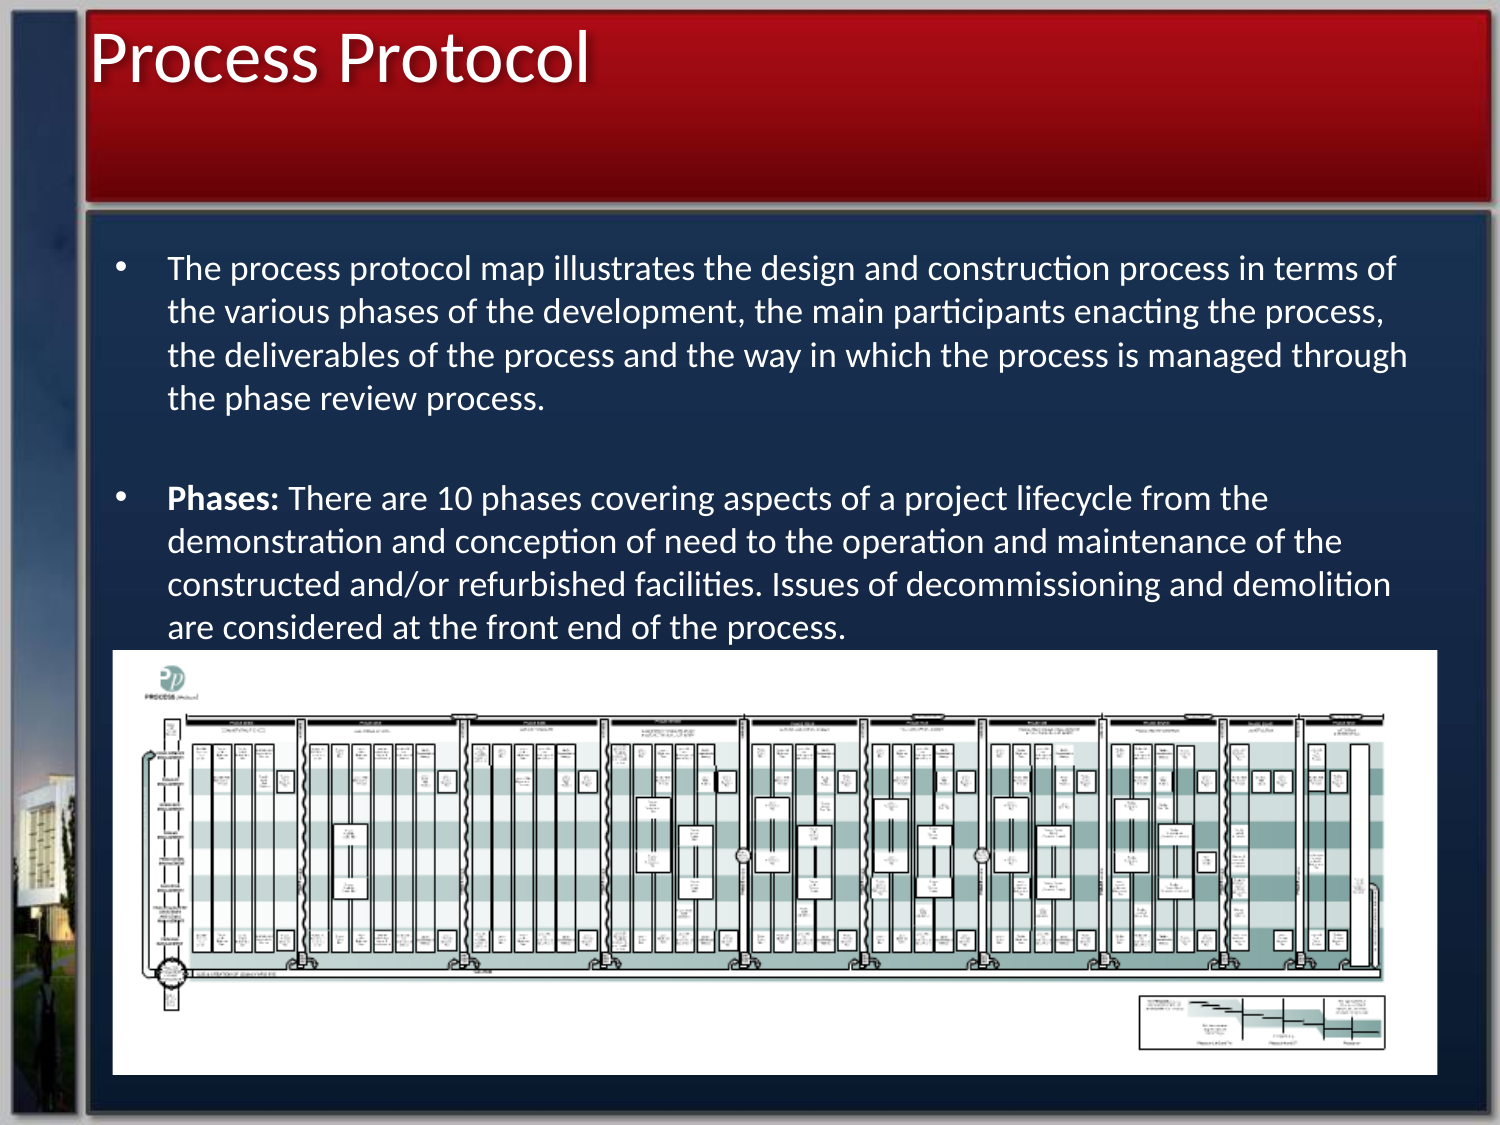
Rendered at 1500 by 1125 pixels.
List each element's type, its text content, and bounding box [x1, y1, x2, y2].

picture [0, 0, 1500, 1125]
text_box Process Protocol [75, 0, 1075, 105]
text_box The process protocol map illustrates the design and construction process in terms of the various phases of the development, the main participants enacting the process, the deliverables of the process and the way in which the process is managed through the phase review process. Phases: There are 10 phases covering aspects of a project lifecycle from the demonstration and conception of need to the operation and maintenance of the constructed and/or refurbished facilities. Issues of decommissioning and demolition are considered at the front end of the process. [99, 237, 1425, 663]
